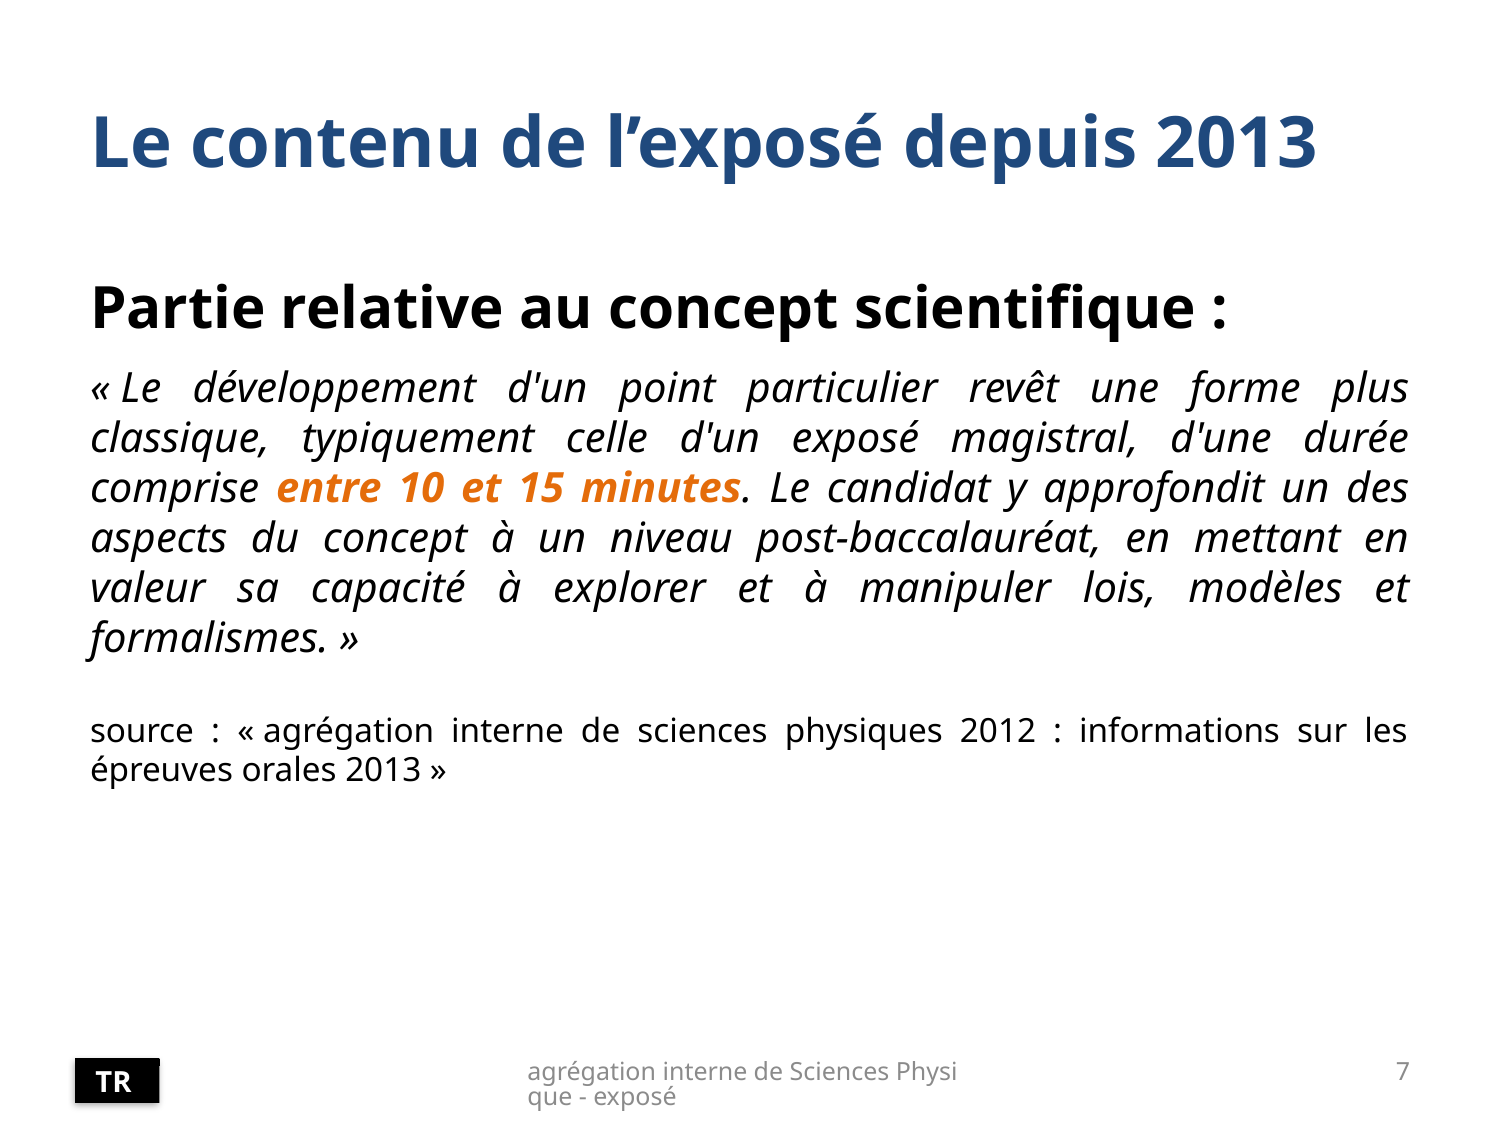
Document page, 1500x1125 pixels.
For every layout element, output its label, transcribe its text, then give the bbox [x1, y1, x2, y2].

footer agrégation interne de Sciences Physique - exposé [512, 1042, 988, 1103]
slide_number 7 [1074, 1042, 1425, 1103]
title Le contenu de l’exposé depuis 2013 [75, 45, 1425, 233]
list Partie relative au concept scientifique : « Le développement d'un point particulier revêt une forme plus classique, typiquement celle d'un exposé magistral, d'une durée comprise entre 10 et 15 minutes. Le candidat y approfondit un des aspects du concept à un niveau post-baccalauréat, en mettant en valeur sa capacité à explorer et à manipuler lois, modèles et formalismes. » source : « agrégation interne de sciences physiques 2012 : informations sur les épreuves orales 2013 » [75, 262, 1425, 1005]
slide_number TR [75, 1058, 160, 1103]
